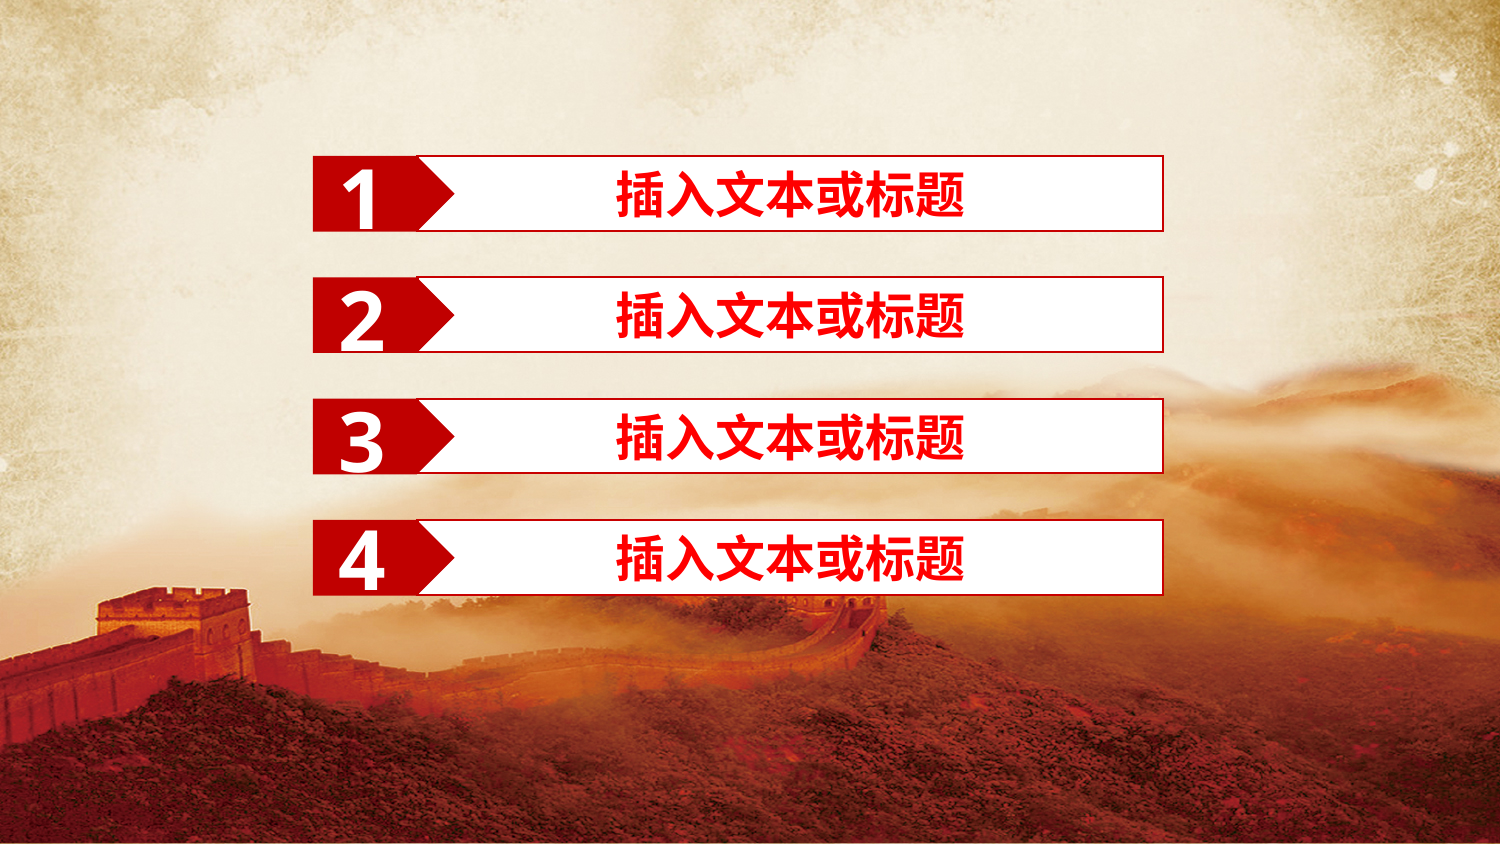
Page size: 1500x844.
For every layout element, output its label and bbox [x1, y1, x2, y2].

text_box [312, 381, 1164, 498]
text_box [312, 499, 1164, 616]
text_box [312, 260, 1164, 377]
text_box [312, 138, 1164, 255]
picture [0, 0, 1500, 844]
